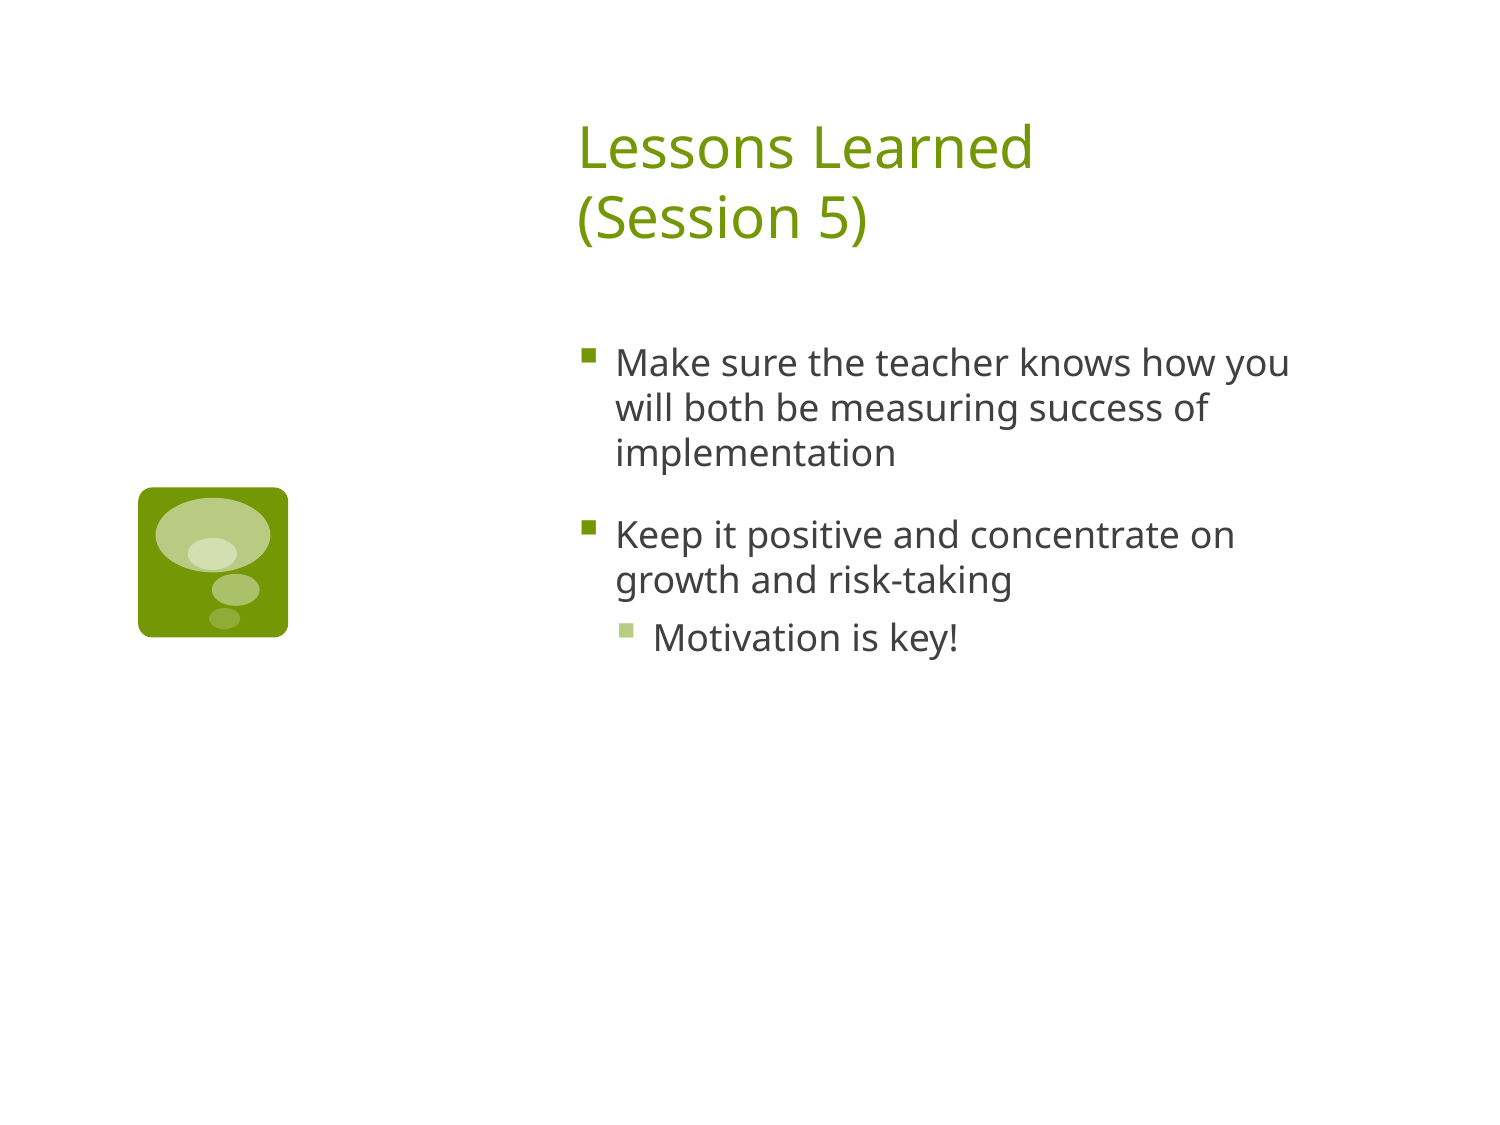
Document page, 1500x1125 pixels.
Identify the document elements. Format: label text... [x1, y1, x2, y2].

title Lessons Learned (Session 5) [562, 112, 1375, 258]
list Make sure the teacher knows how you will both be measuring success of implementation Keep it positive and concentrate on growth and risk-taking Motivation is key! [562, 331, 1374, 1005]
